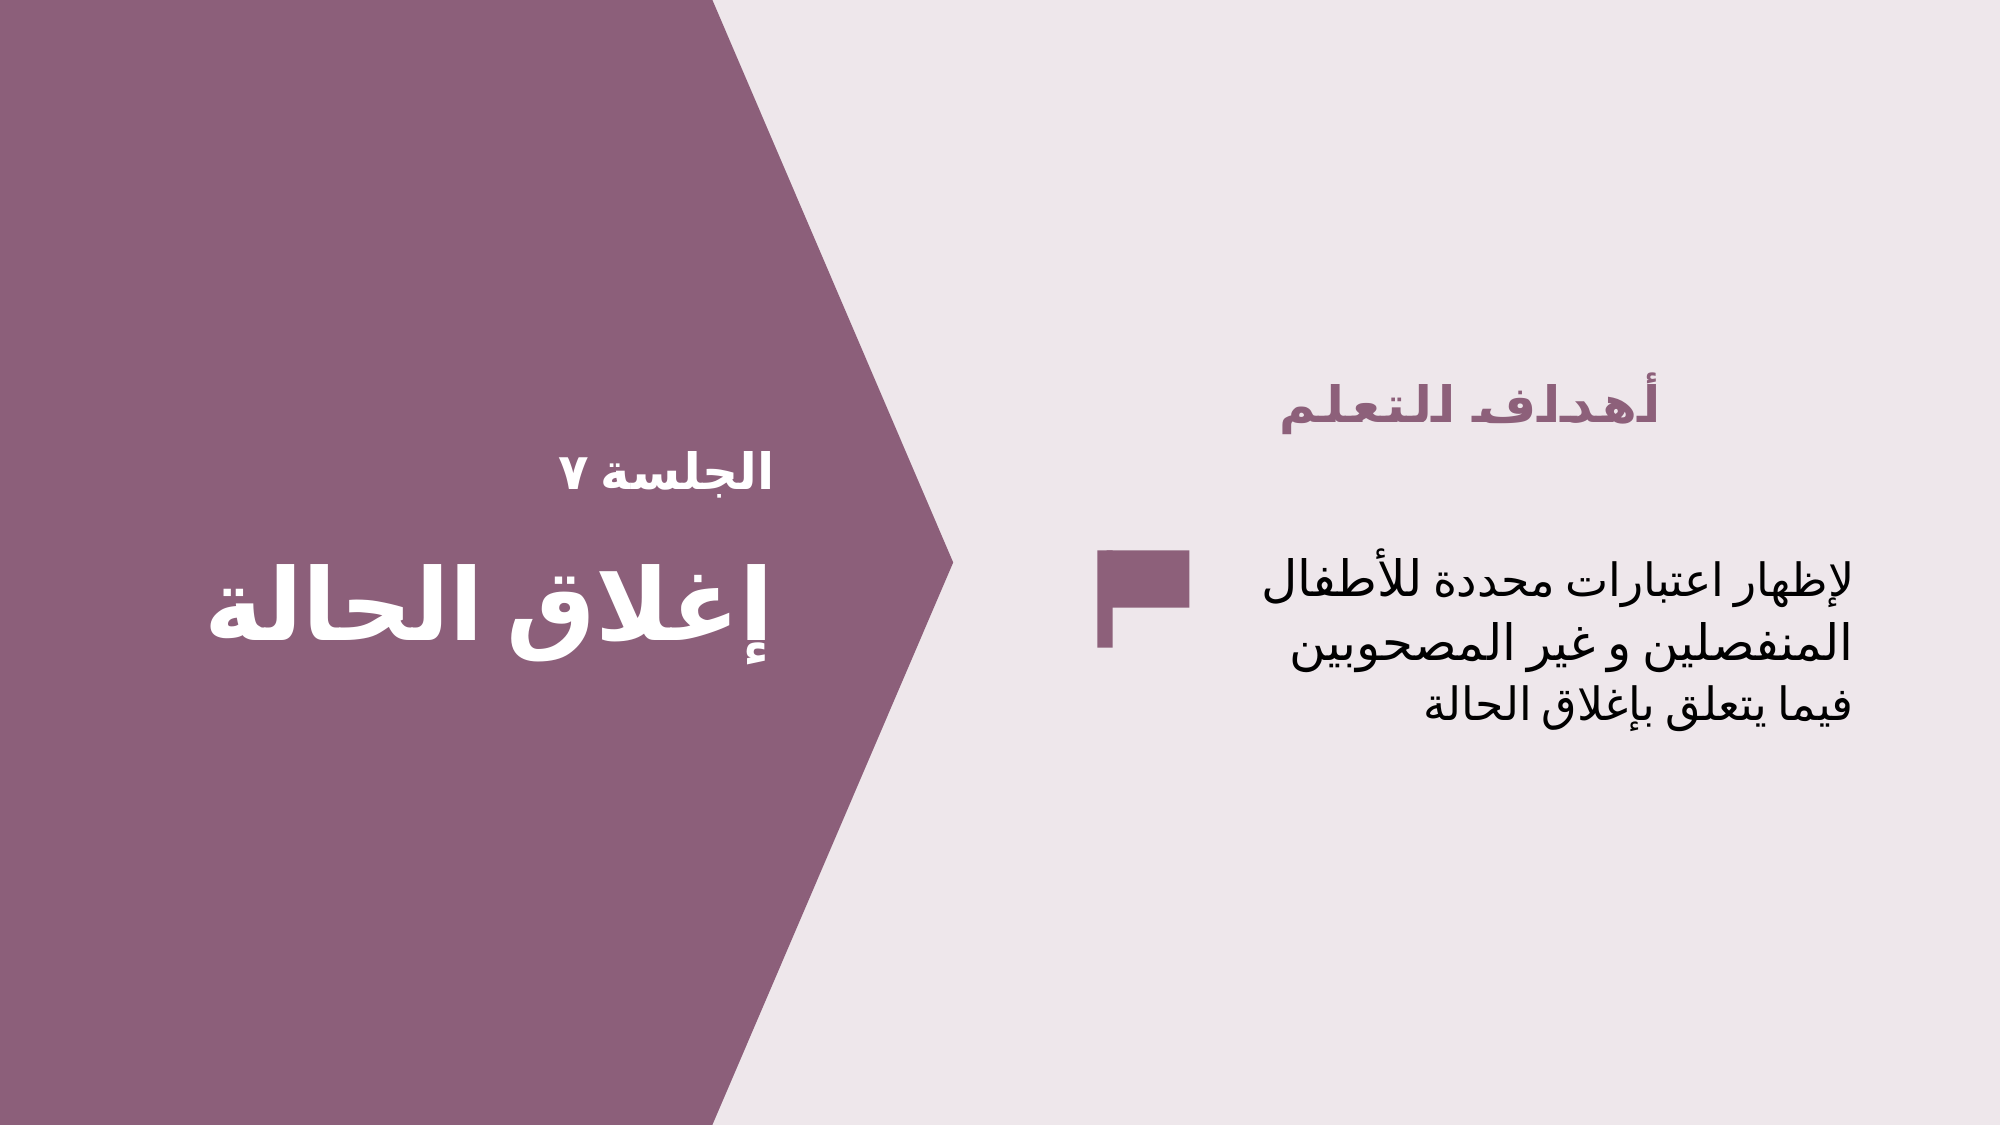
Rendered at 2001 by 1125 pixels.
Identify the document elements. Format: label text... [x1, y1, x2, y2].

text_box لإظهار اعتبارات محددة للأطفال المنفصلين و غير المصحوبين فيما يتعلق بإغلاق الحالة [1240, 534, 1870, 737]
title الجلسة ٧ إغلاق الحالة [130, 508, 790, 601]
text_box أهداف التعلم [1097, 364, 1843, 440]
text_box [1097, 550, 1190, 648]
